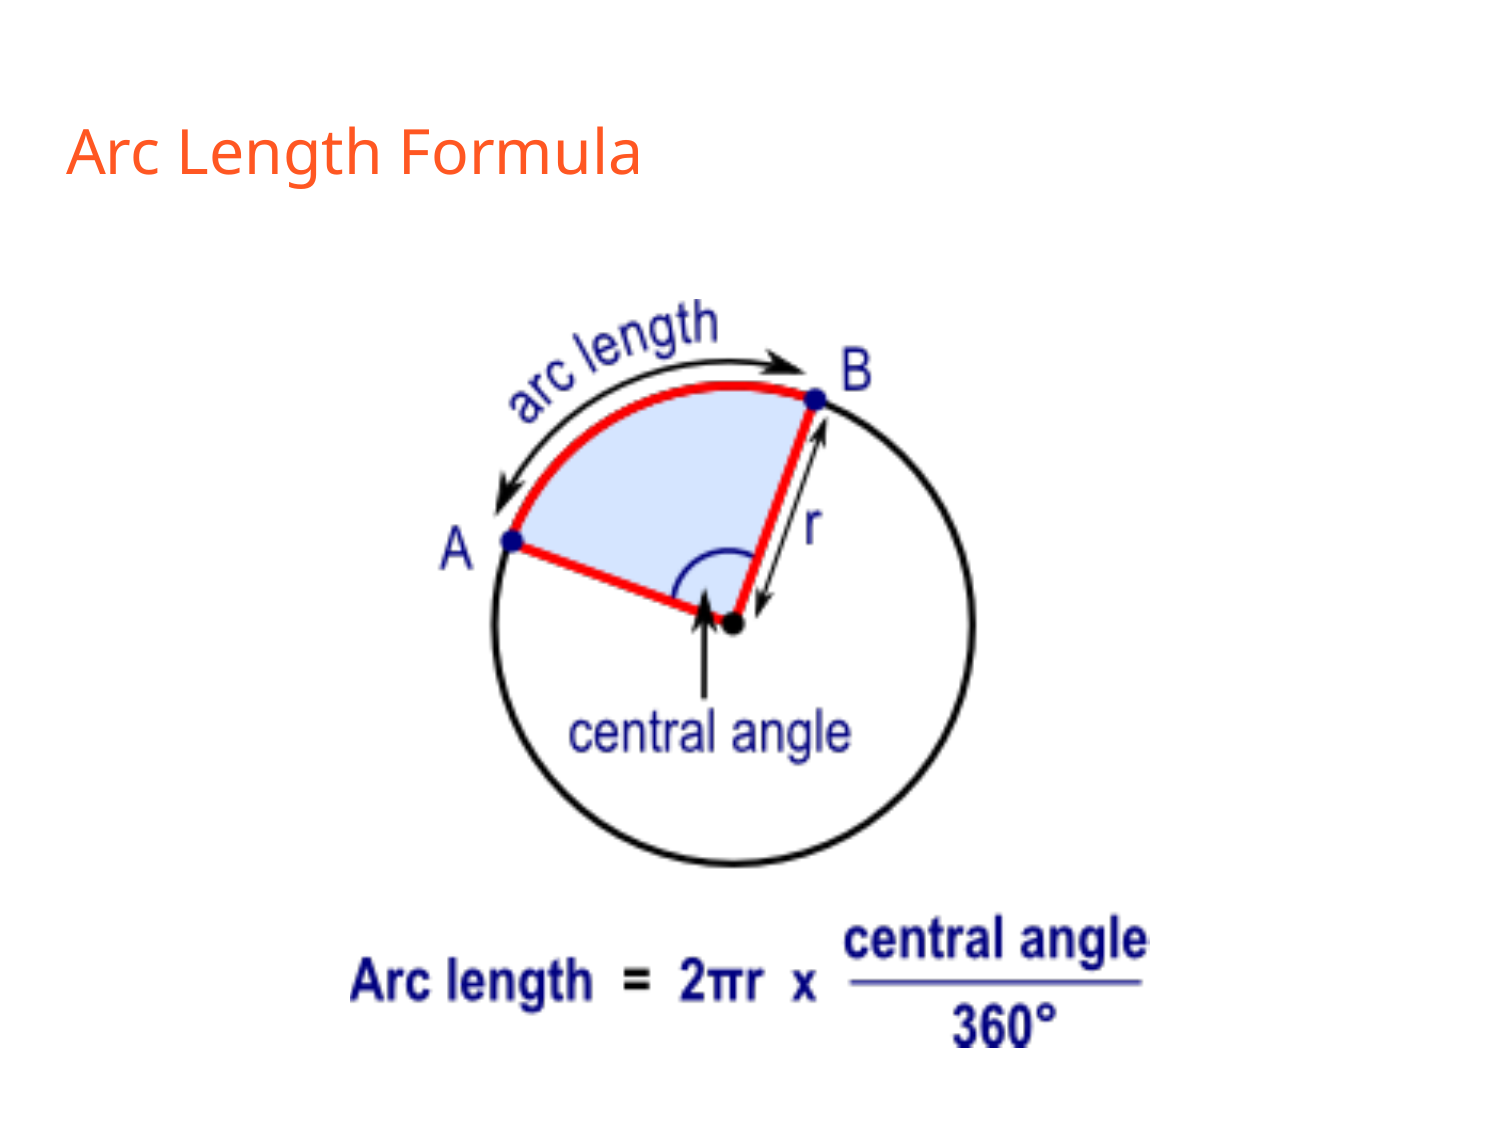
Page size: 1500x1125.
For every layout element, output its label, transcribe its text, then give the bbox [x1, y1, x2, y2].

title Arc Length Formula [51, 97, 1449, 223]
picture [349, 299, 1150, 1048]
